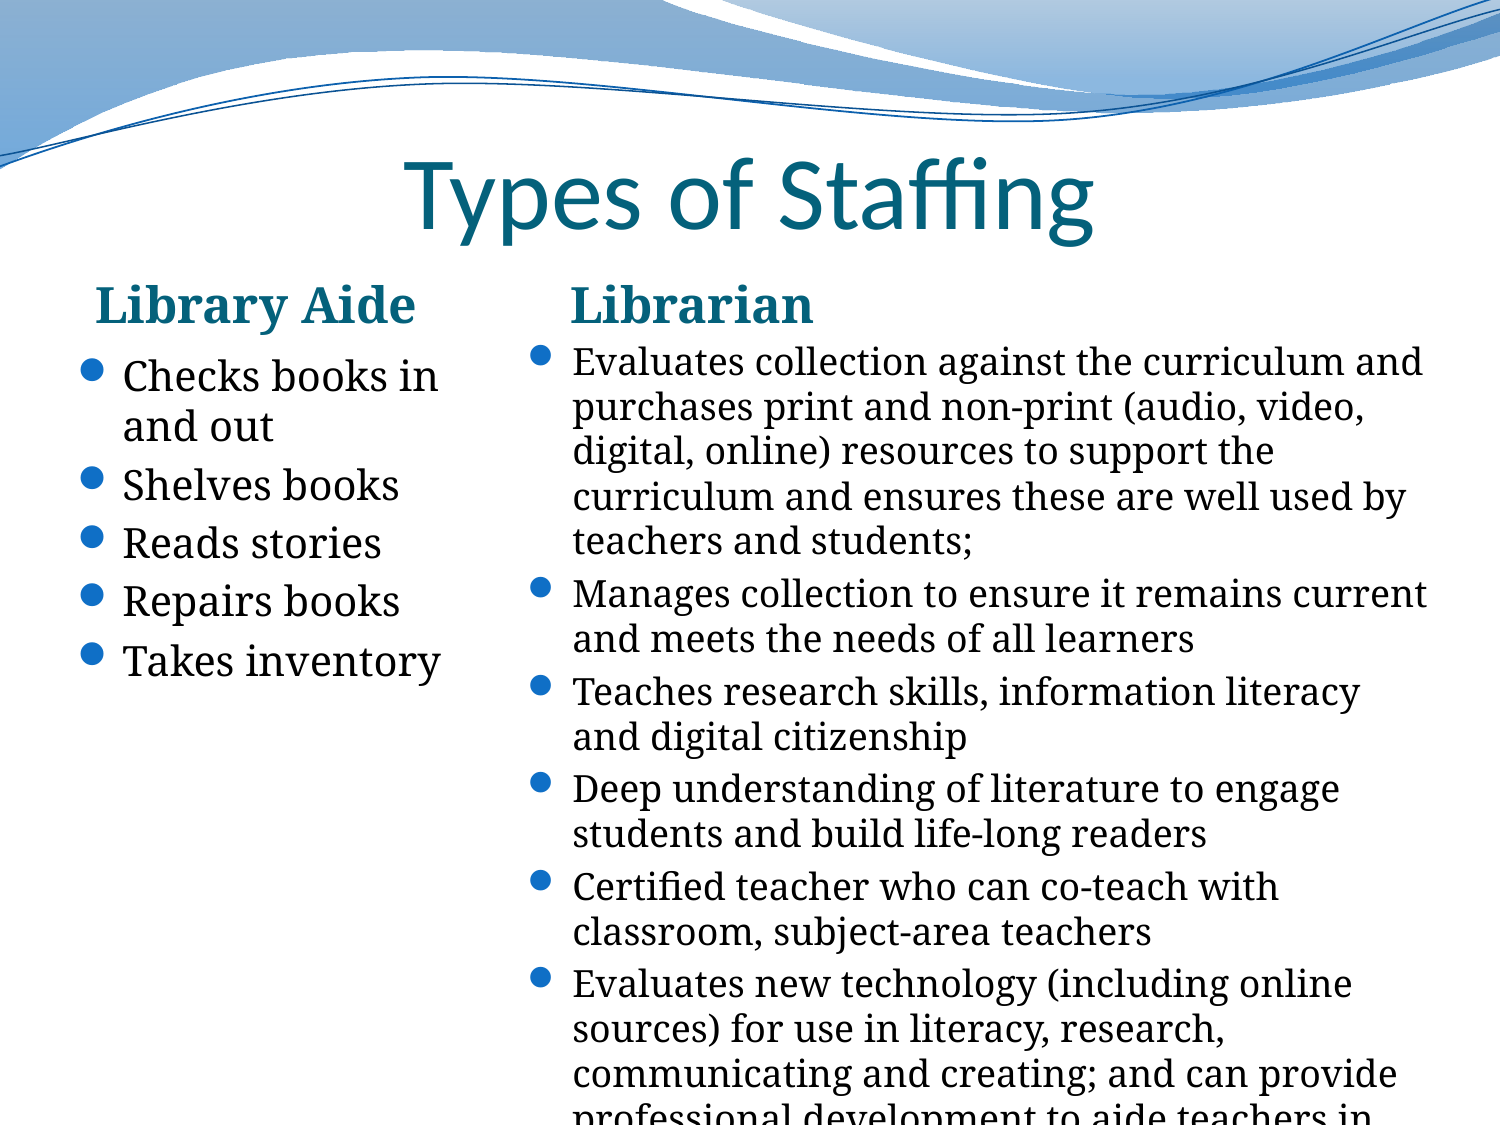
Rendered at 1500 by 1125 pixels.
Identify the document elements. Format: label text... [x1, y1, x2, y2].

list Library Aide [87, 249, 562, 359]
list Librarian [562, 249, 1226, 337]
list Evaluates collection against the curriculum and purchases print and non-print (audio, video, digital, online) resources to support the curriculum and ensures these are well used by teachers and students; Manages collection to ensure it remains current and meets the needs of all learners Teaches research skills, information literacy and digital citizenship Deep understanding of literature to engage students and build life-long readers Certified teacher who can co-teach with classroom, subject-area teachers Evaluates new technology (including online sources) for use in literacy, research, communicating and creating; and can provide professional development to aide teachers in using these resources [512, 337, 1451, 1125]
list Checks books in and out Shelves books Reads stories Repairs books Takes inventory [62, 349, 476, 982]
title Types of Staffing [74, 62, 1426, 251]
